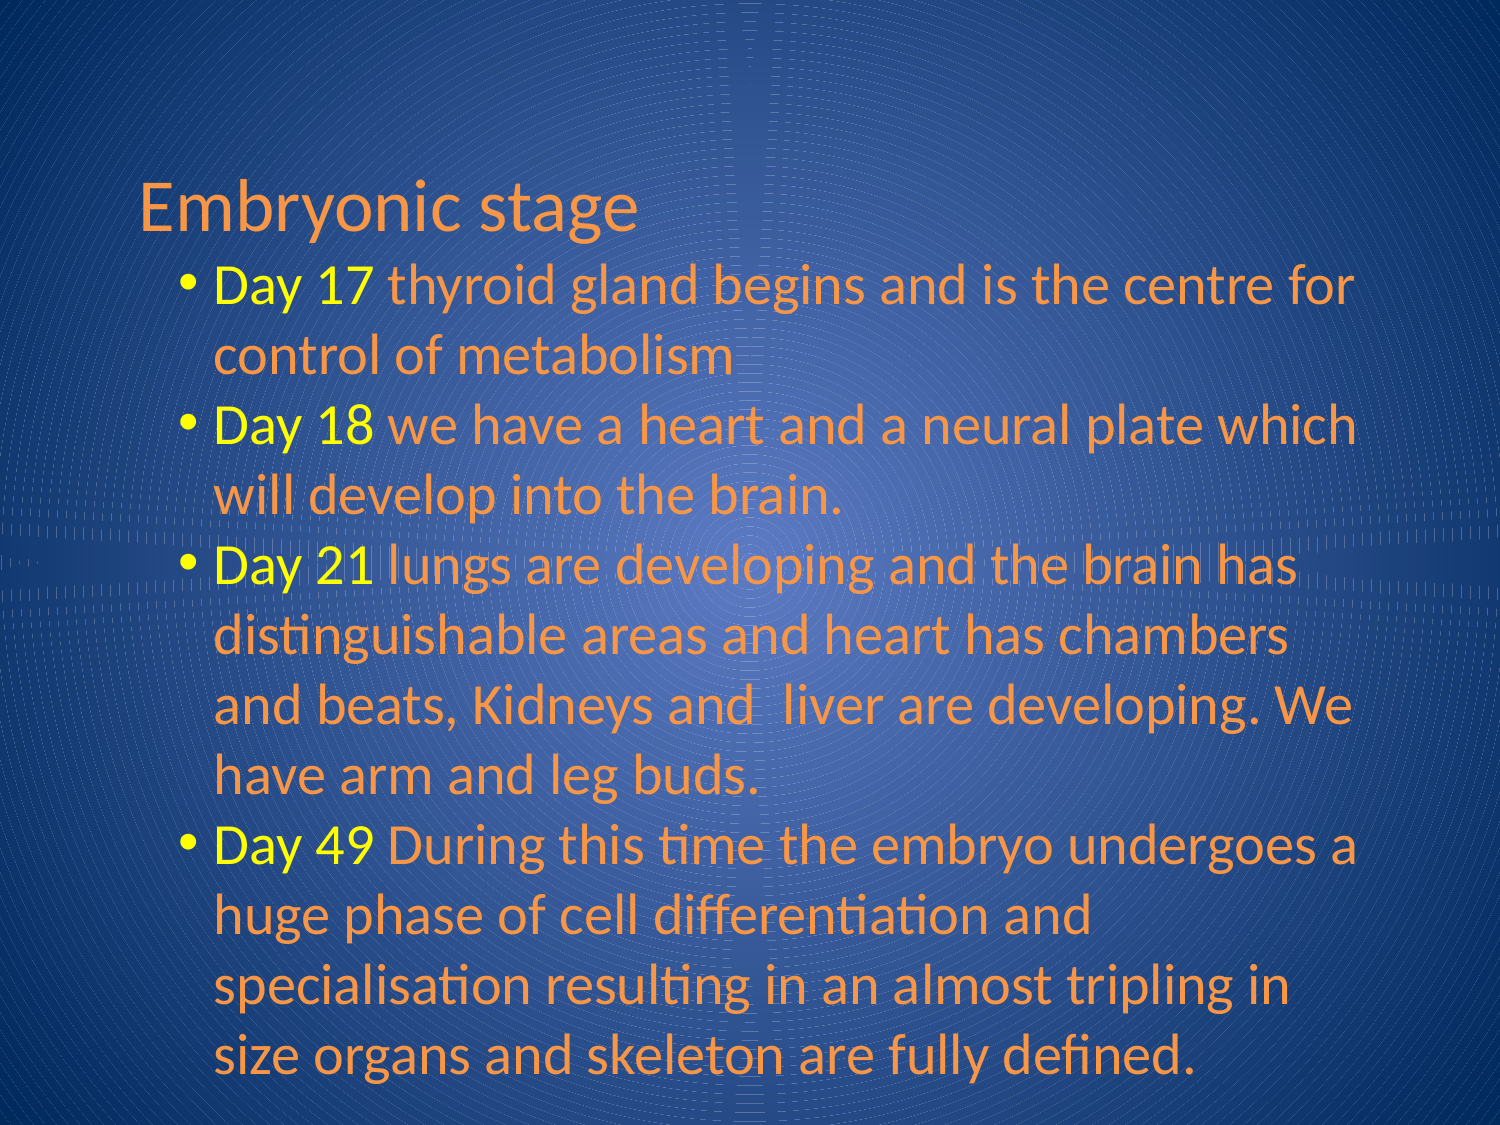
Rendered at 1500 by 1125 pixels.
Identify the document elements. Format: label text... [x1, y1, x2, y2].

text_box Embryonic stage Day 17 thyroid gland begins and is the centre for control of metabolism Day 18 we have a heart and a neural plate which will develop into the brain. Day 21 lungs are developing and the brain has distinguishable areas and heart has chambers and beats, Kidneys and liver are developing. We have arm and leg buds. Day 49 During this time the embryo undergoes a huge phase of cell differentiation and specialisation resulting in an almost tripling in size organs and skeleton are fully defined. [123, 148, 1400, 1094]
